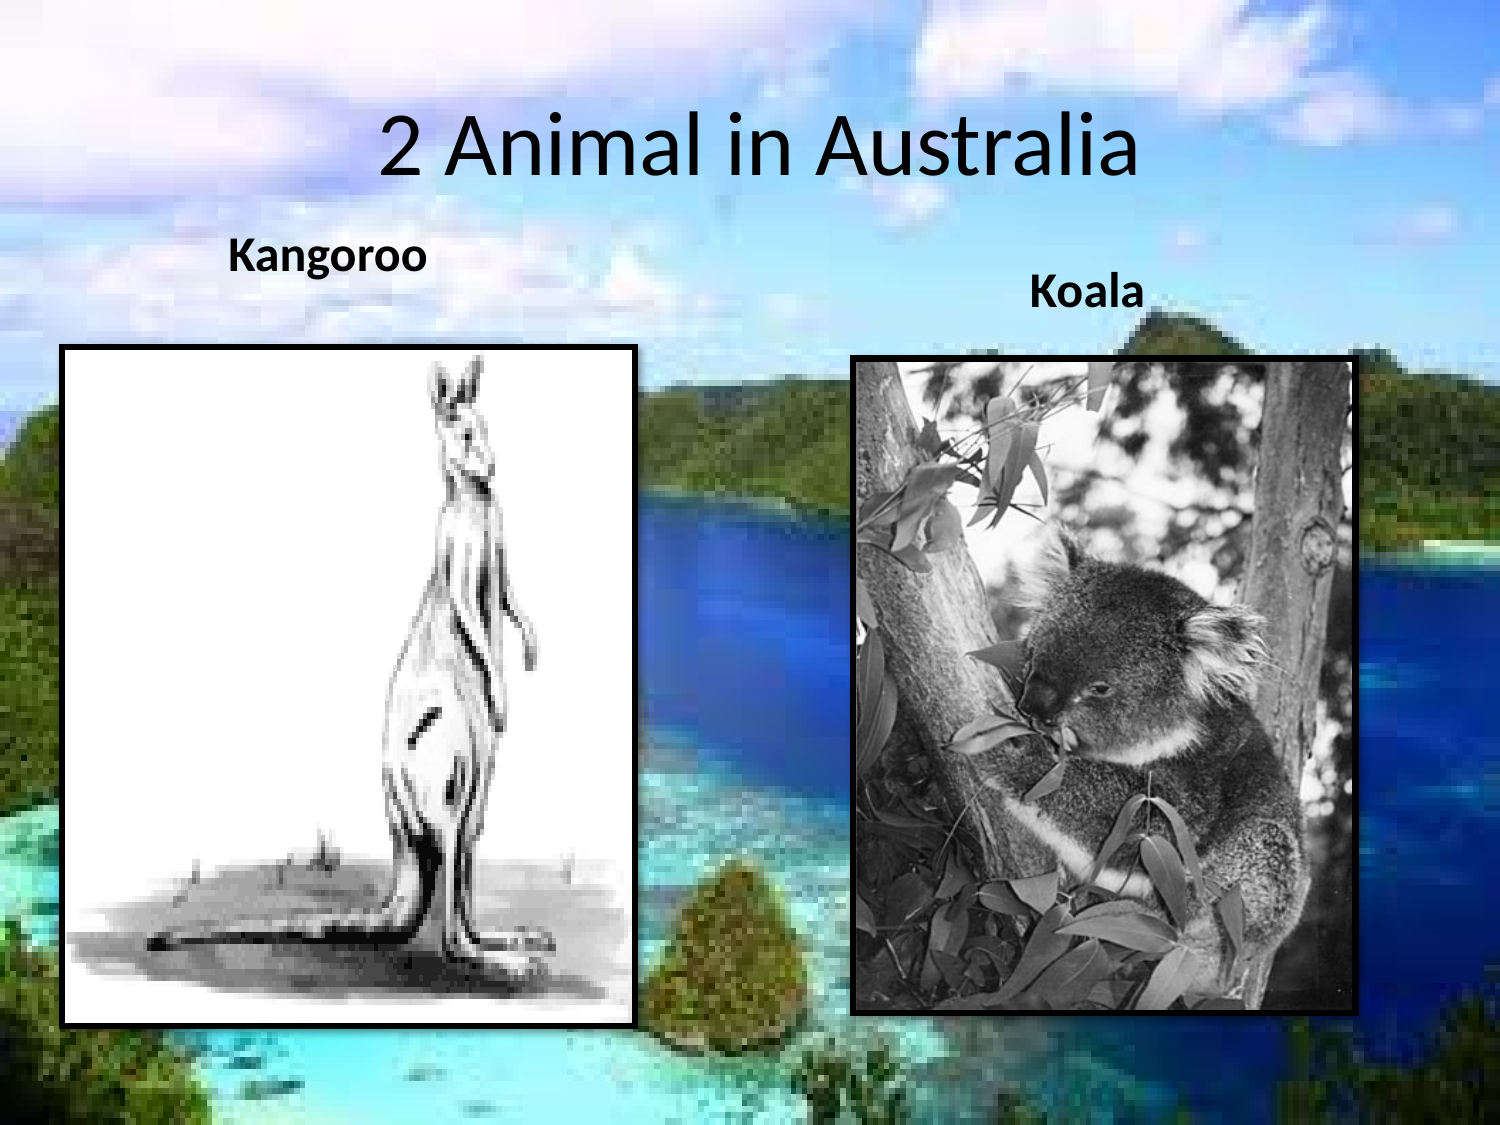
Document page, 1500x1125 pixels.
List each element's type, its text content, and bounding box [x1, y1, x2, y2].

list Kangoroo [2, 184, 666, 290]
title 2 Animal in Australia [75, 45, 1425, 233]
picture [0, 0, 1500, 1125]
list Koala [761, 219, 1425, 325]
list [856, 361, 1353, 1011]
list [64, 349, 633, 1024]
